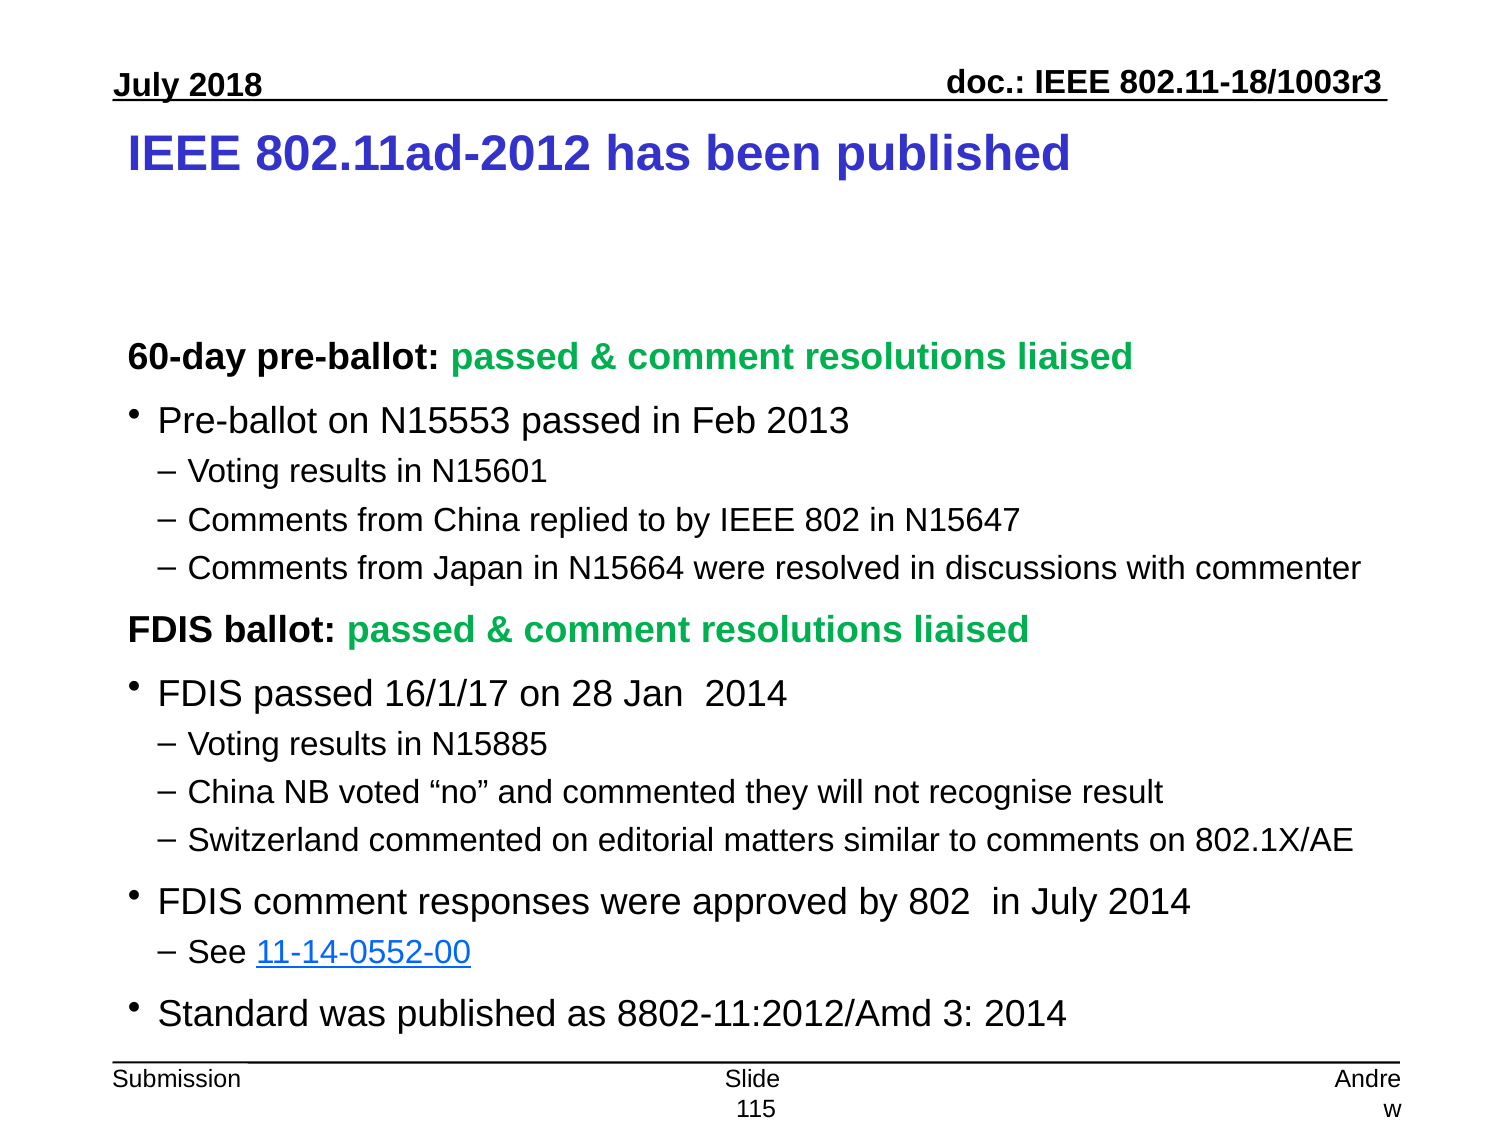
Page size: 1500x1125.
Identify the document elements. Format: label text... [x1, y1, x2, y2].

list 60-day pre-ballot: passed & comment resolutions liaised Pre-ballot on N15553 passed in Feb 2013 Voting results in N15601 Comments from China replied to by IEEE 802 in N15647 Comments from Japan in N15664 were resolved in discussions with commenter FDIS ballot: passed & comment resolutions liaised FDIS passed 16/1/17 on 28 Jan 2014 Voting results in N15885 China NB voted “no” and commented they will not recognise result Switzerland commented on editorial matters similar to comments on 802.1X/AE FDIS comment responses were approved by 802 in July 2014 See 11-14-0552-00 Standard was published as 8802-11:2012/Amd 3: 2014 [112, 324, 1388, 1000]
title IEEE 802.11ad-2012 has been published [112, 112, 1500, 288]
footer Andrew Myles, Cisco [1320, 1061, 1402, 1093]
slide_number Slide 115 [709, 1061, 803, 1093]
